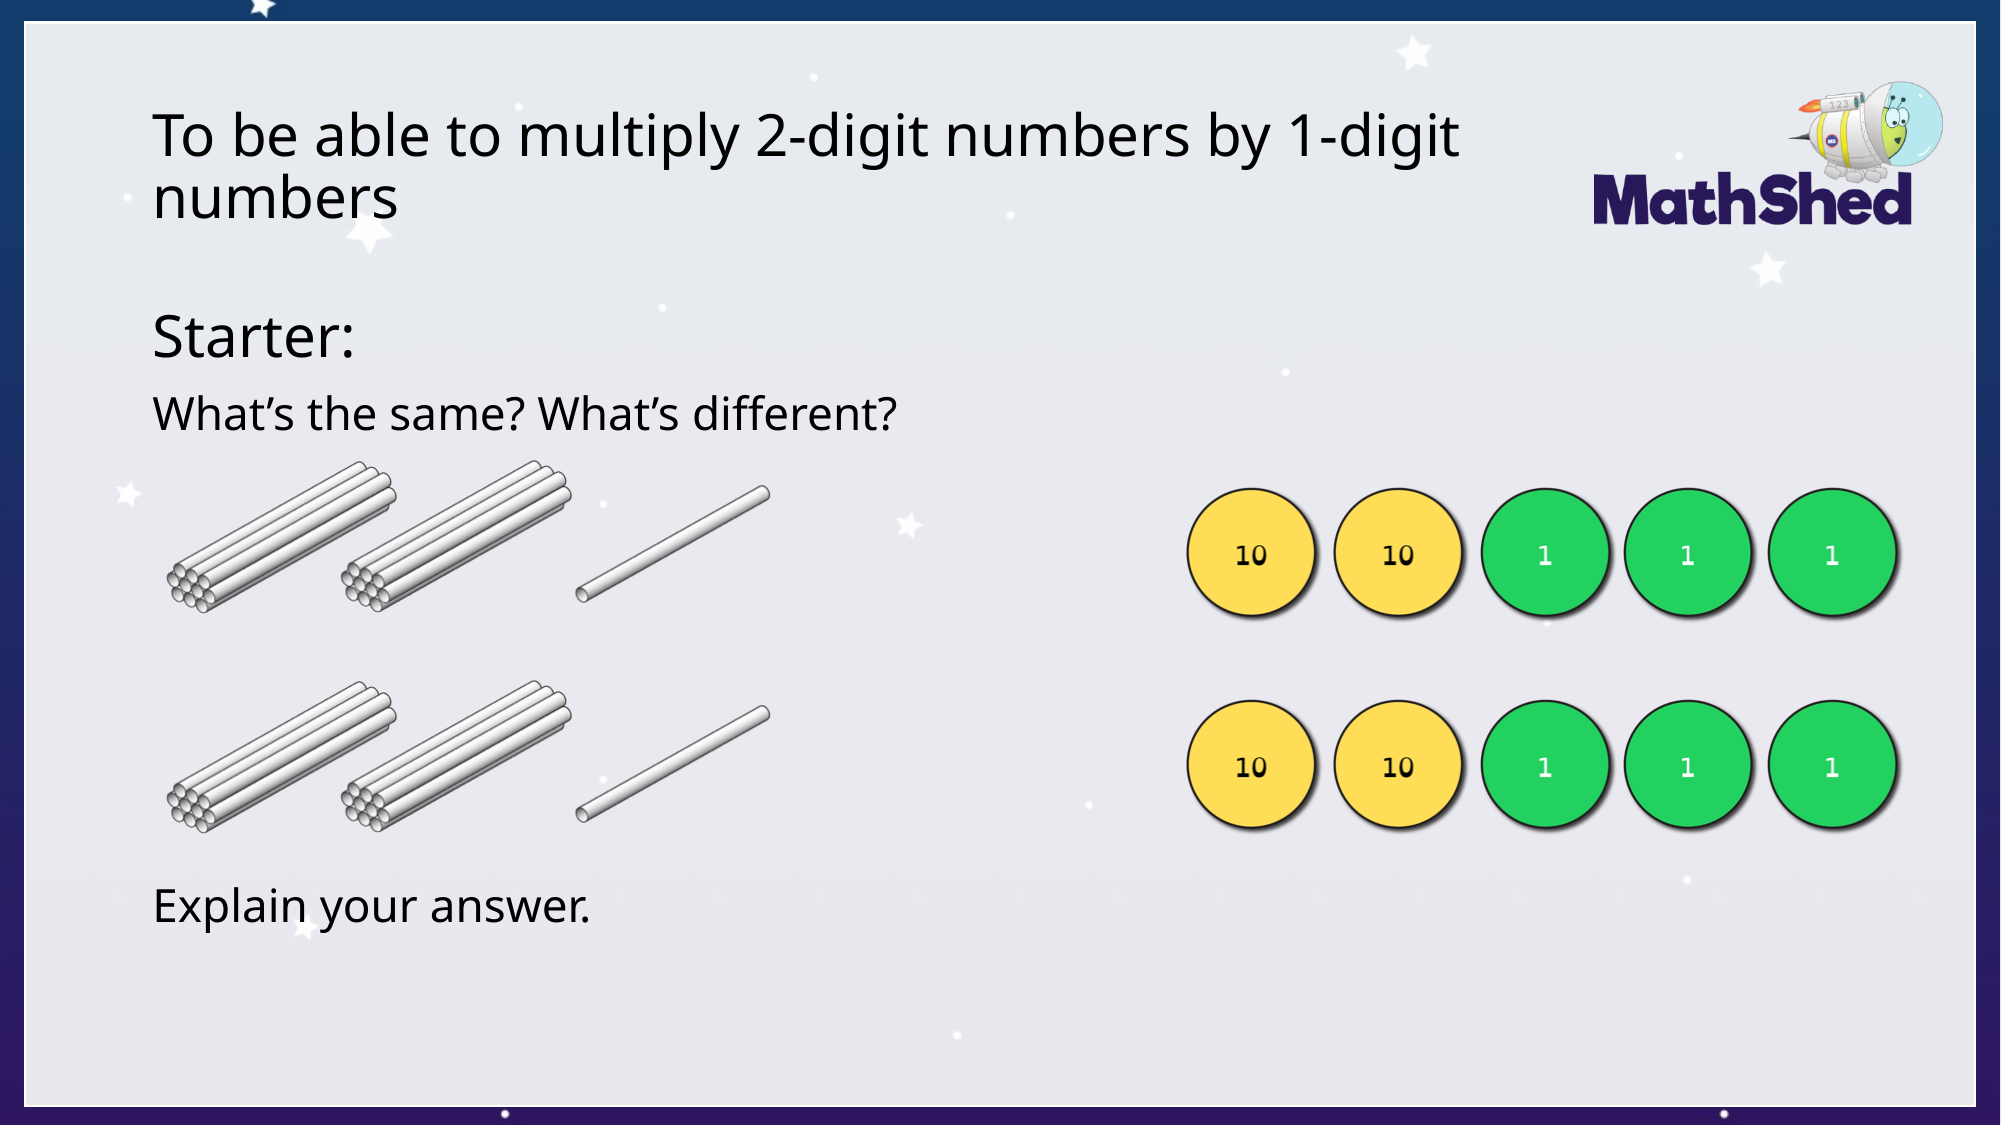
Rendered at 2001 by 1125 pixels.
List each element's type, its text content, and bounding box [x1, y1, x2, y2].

list Starter: What’s the same? What’s different? Explain your answer. [137, 299, 1863, 1014]
picture [0, 0, 2001, 1125]
title To be able to multiply 2-digit numbers by 1-digit numbers [137, 59, 1578, 278]
